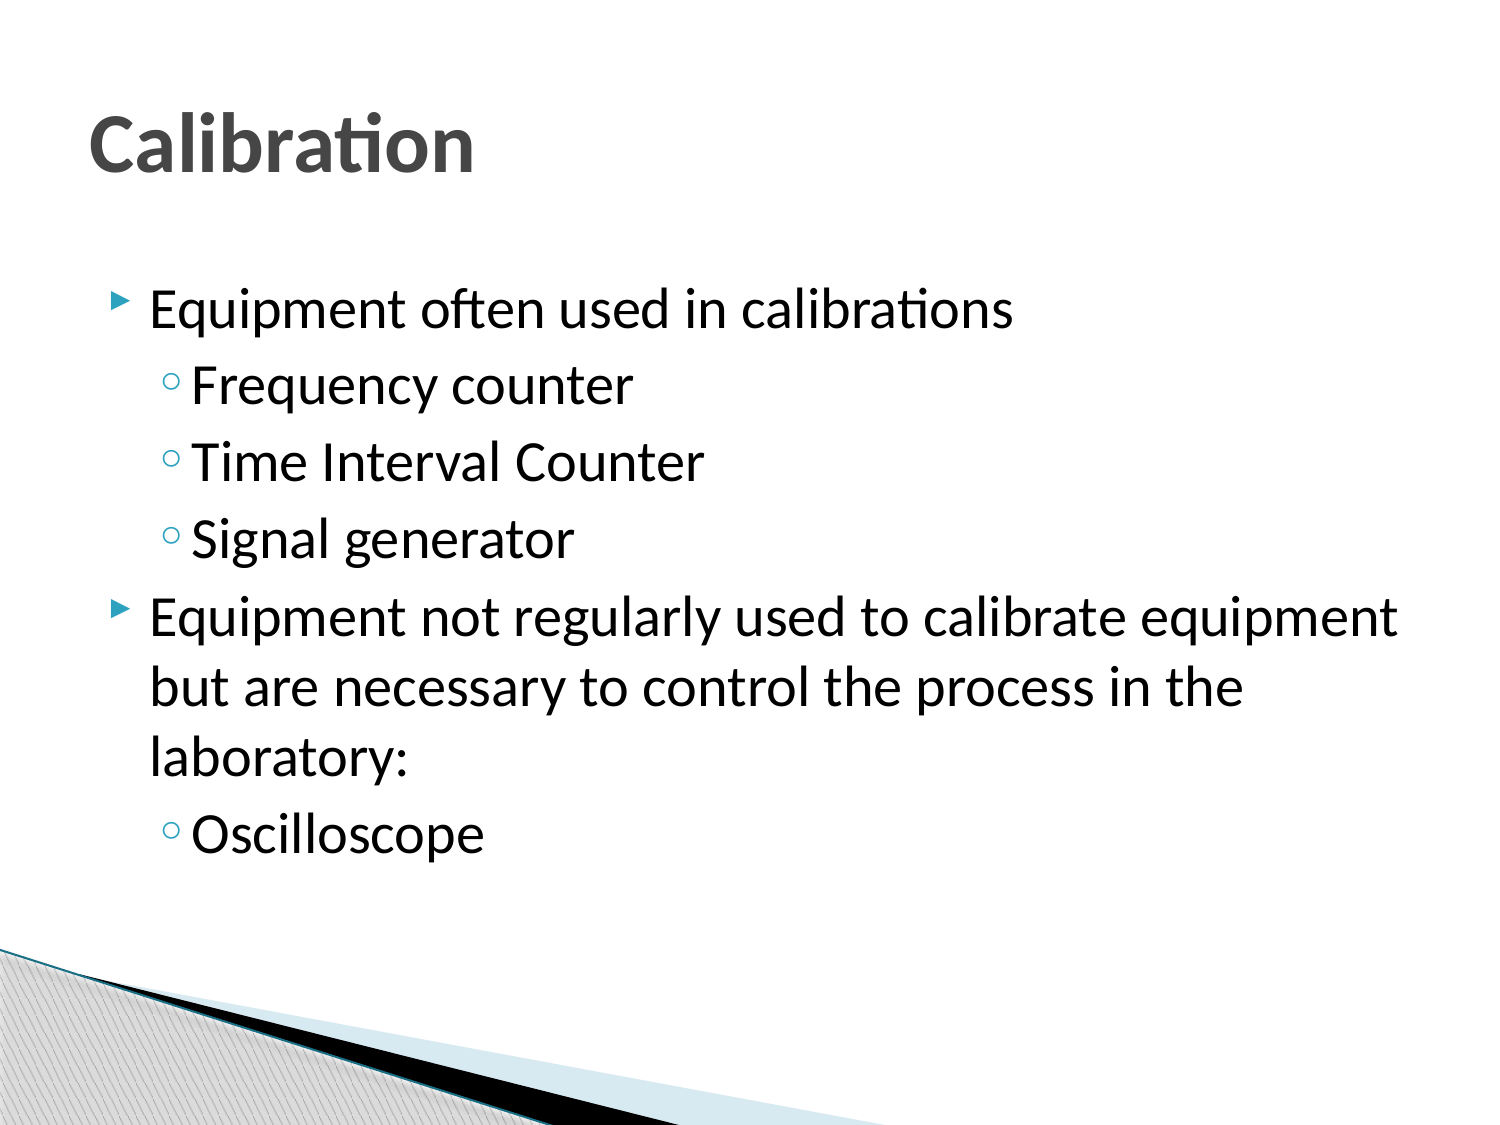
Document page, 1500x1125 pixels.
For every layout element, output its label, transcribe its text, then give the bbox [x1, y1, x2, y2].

title Calibration [75, 45, 1425, 233]
list Equipment often used in calibrations Frequency counter Time Interval Counter Signal generator Equipment not regularly used to calibrate equipment but are necessary to control the process in the laboratory: Oscilloscope [75, 262, 1425, 953]
